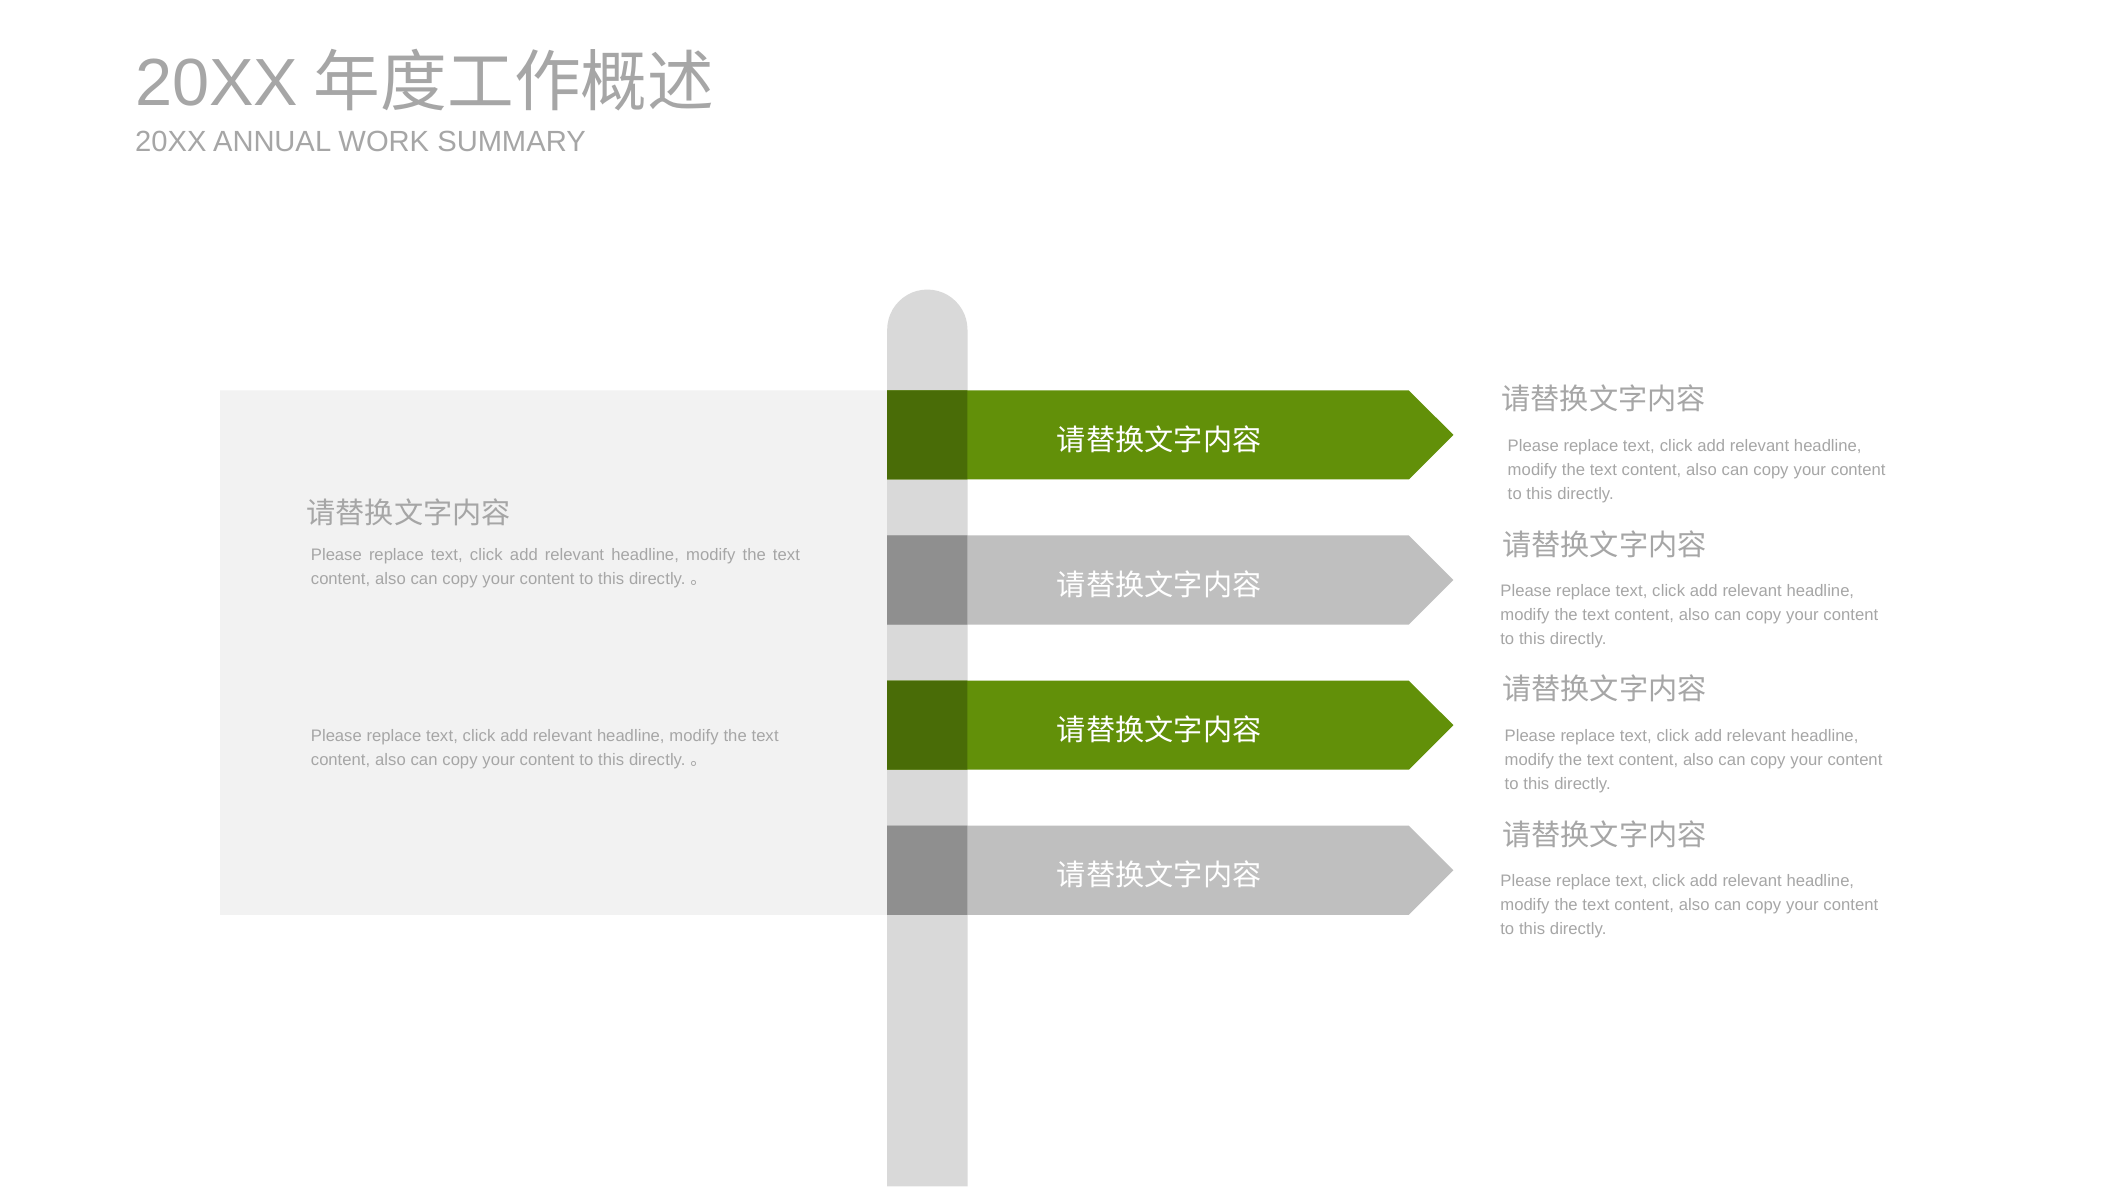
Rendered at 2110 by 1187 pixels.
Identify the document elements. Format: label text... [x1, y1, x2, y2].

text_box [887, 625, 969, 680]
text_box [1485, 656, 1900, 800]
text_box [1485, 801, 1896, 945]
text_box 20XX ANNUAL WORK SUMMARY [135, 122, 596, 158]
text_box [887, 480, 969, 535]
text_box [1485, 366, 1903, 510]
text_box [887, 770, 969, 825]
text_box [886, 915, 969, 1187]
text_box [887, 825, 1454, 915]
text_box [887, 535, 1454, 625]
text_box [886, 288, 969, 390]
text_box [220, 390, 887, 915]
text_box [1485, 511, 1896, 655]
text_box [887, 680, 1454, 770]
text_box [887, 390, 1454, 480]
text_box 20XX年度工作概述 [135, 38, 783, 119]
